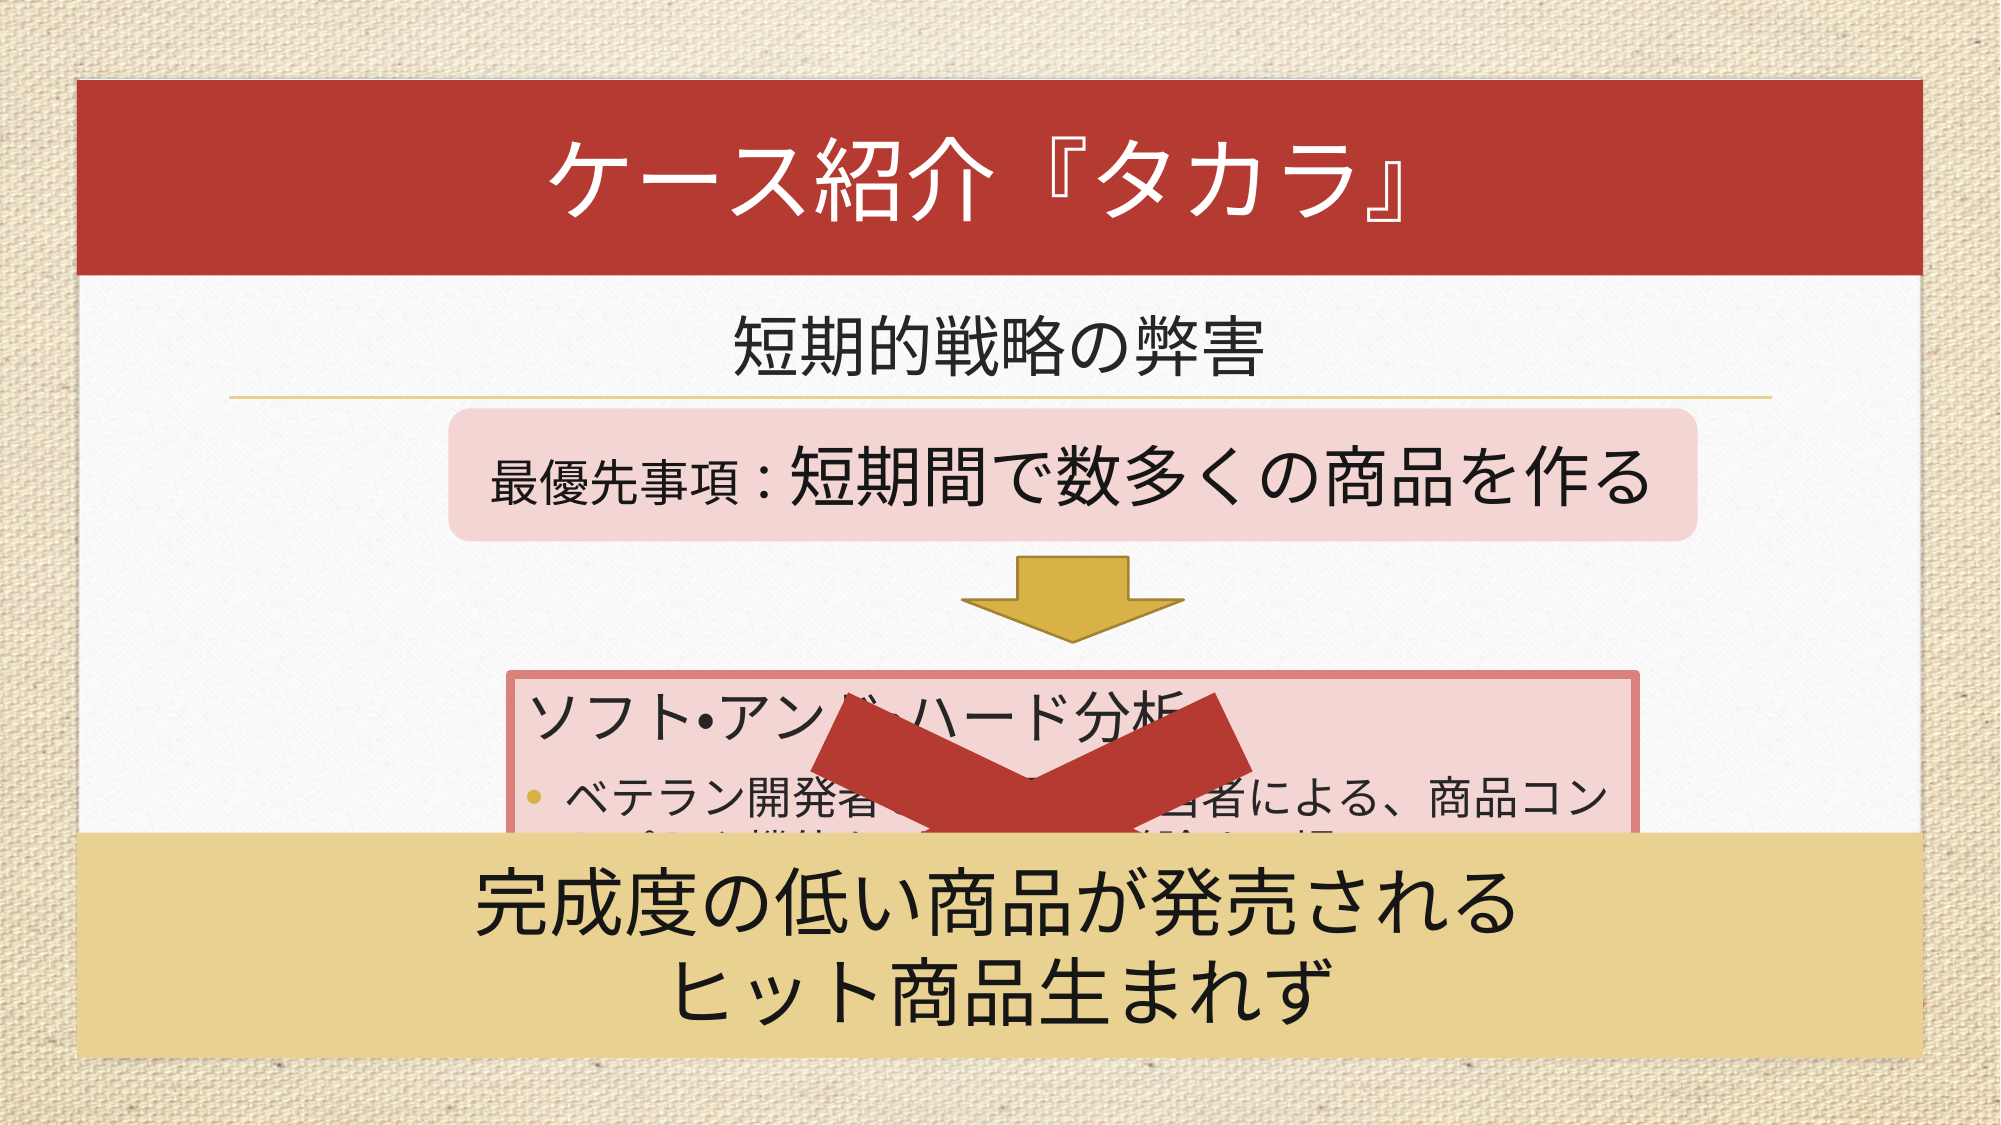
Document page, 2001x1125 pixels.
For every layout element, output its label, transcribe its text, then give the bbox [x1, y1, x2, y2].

text_box [960, 555, 1186, 644]
picture [0, 0, 2001, 1125]
text_box [809, 691, 1254, 831]
title 短期的戦略の弊害 [378, 291, 1622, 399]
text_box 完成度の低い商品が発売される ヒット商品生まれず [76, 831, 1924, 1059]
text_box ケース紹介『タカラ』 [76, 79, 1924, 277]
text_box 最優先事項：短期間で数多くの商品を作る [447, 407, 1699, 543]
text_box ソフト・アンド・ハード分析 ベテラン開発者と現場開発担当者による、商品コンセプトや機能など徹底的に議論する場。 「この分析を経た商品は大きく外すことはない」 [510, 674, 1636, 831]
text_box 一人当たりの担当アイテム数増加(５→１０件) 年間アイテム数の増加(約２０００) 商品開発期間の短縮(約半分) [497, 662, 1649, 831]
